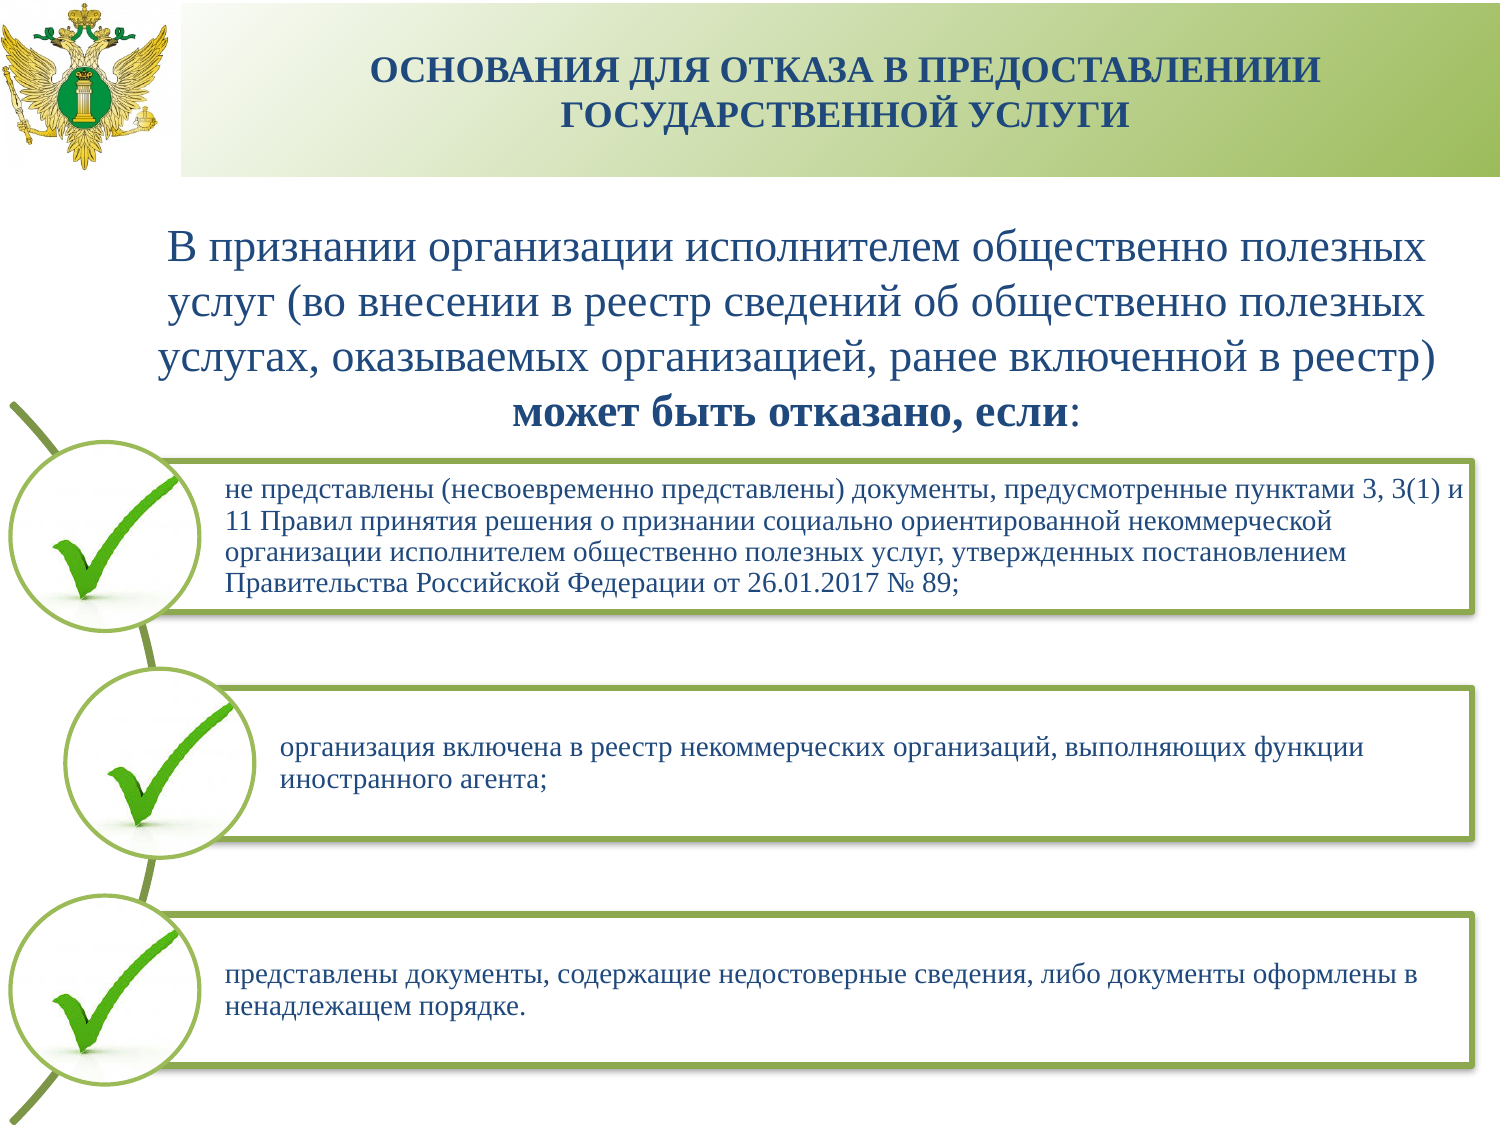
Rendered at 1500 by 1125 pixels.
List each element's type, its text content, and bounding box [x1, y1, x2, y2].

text_box В признании организации исполнителем общественно полезных услуг (во внесении в реестр сведений об общественно полезных услугах, оказываемых организацией, ранее включенной в реестр) может быть отказано, если: [135, 208, 1459, 383]
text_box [0, 0, 1500, 177]
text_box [0, 385, 1483, 1125]
